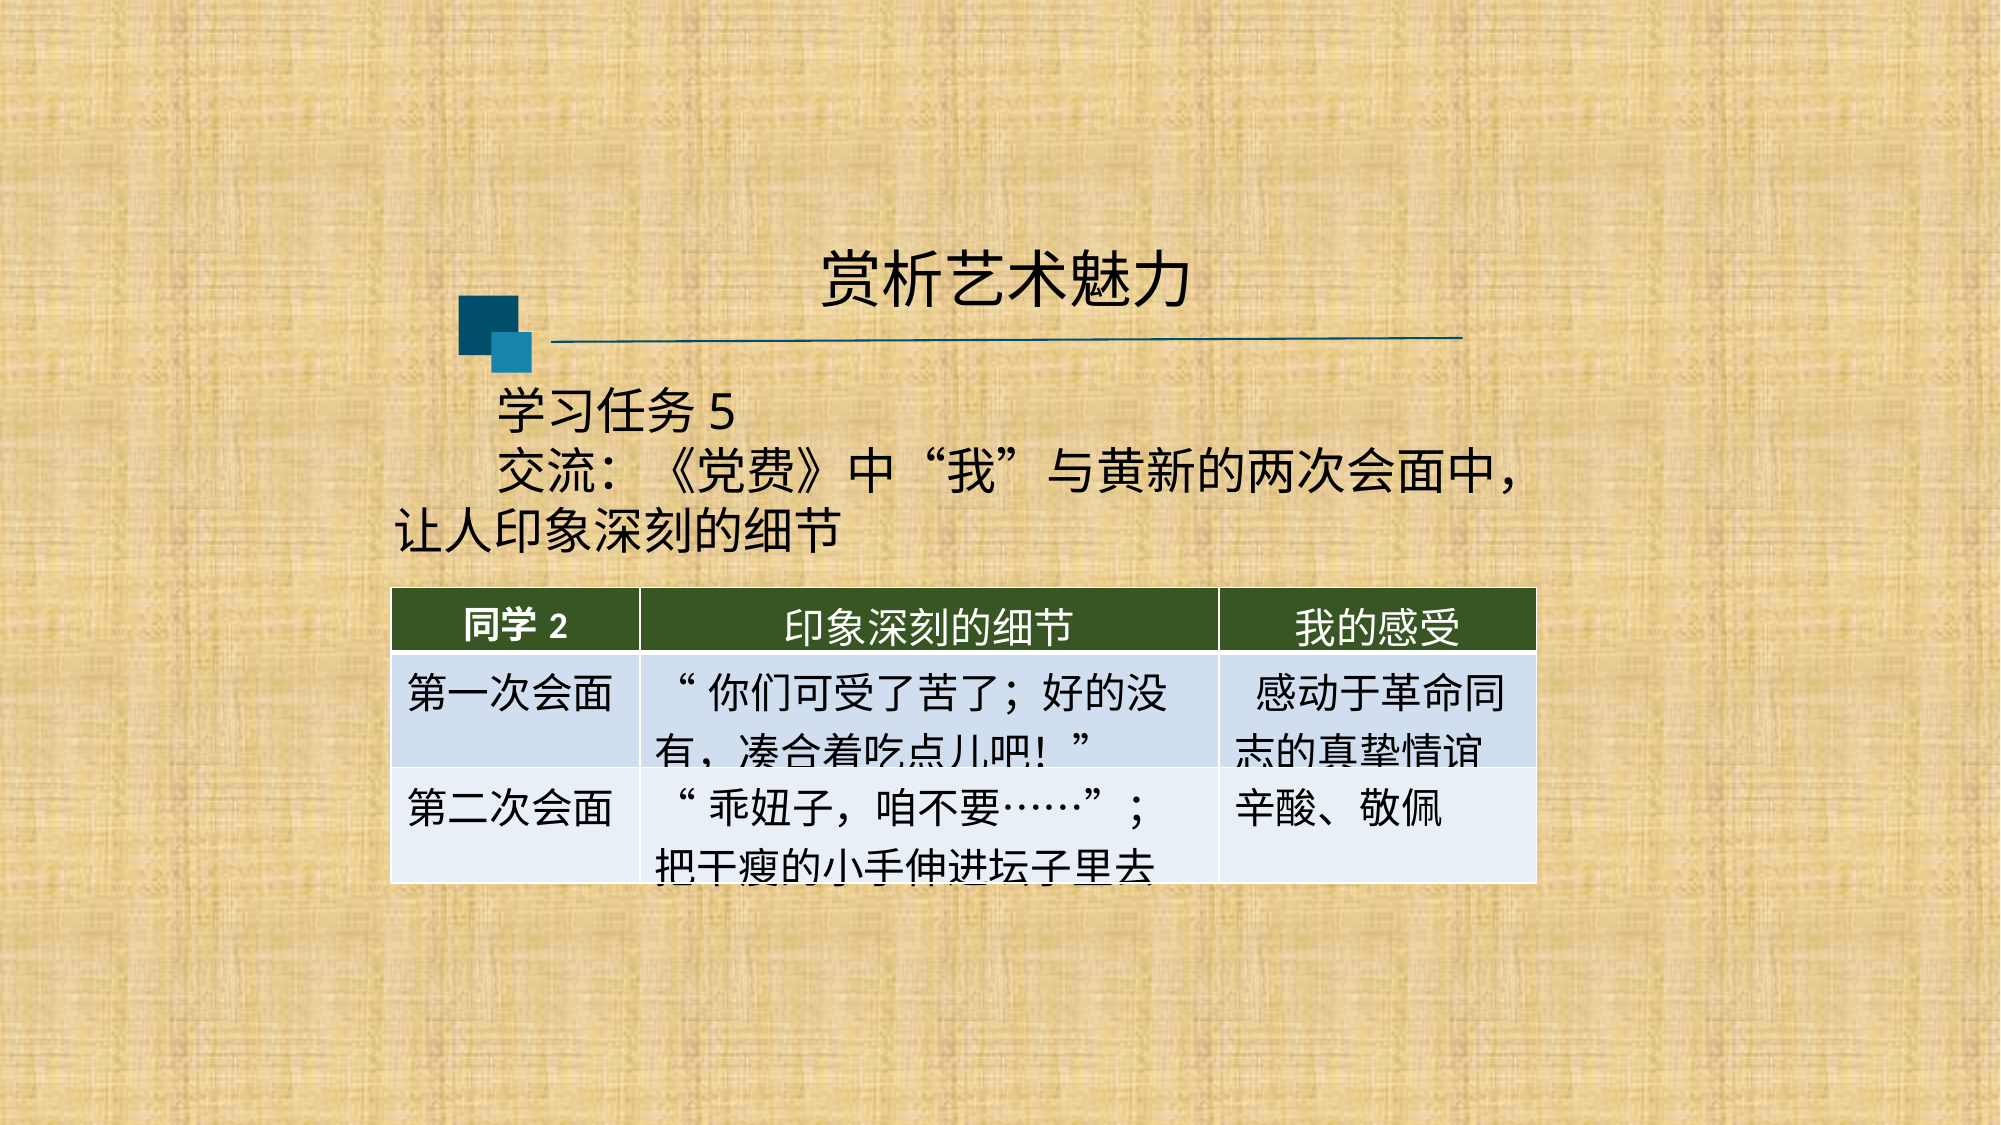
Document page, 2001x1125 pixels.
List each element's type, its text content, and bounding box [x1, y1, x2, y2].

table_cell “你们可受了苦了；好的没有，凑合着吃点儿吧！” [641, 655, 1218, 767]
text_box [458, 295, 532, 373]
table_cell 第一次会面 [392, 655, 639, 767]
table_cell 感动于革命同志的真挚情谊 [1220, 655, 1536, 767]
table_cell 第二次会面 [392, 768, 639, 882]
table_cell 辛酸、敬佩 [1220, 768, 1536, 882]
table_header 印象深刻的细节 [641, 588, 1218, 650]
text_box 学习任务5 交流：《党费》中“我”与黄新的两次会面中，让人印象深刻的细节 [379, 372, 1551, 568]
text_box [551, 337, 1463, 342]
table_header 我的感受 [1220, 588, 1536, 650]
table_cell “乖妞子，咱不要……”；把干瘦的小手伸进坛子里去 [641, 768, 1218, 882]
text_box 赏析艺术魅力 [551, 232, 1463, 322]
picture [0, 0, 2001, 1125]
table_header 同学2 [392, 588, 639, 650]
